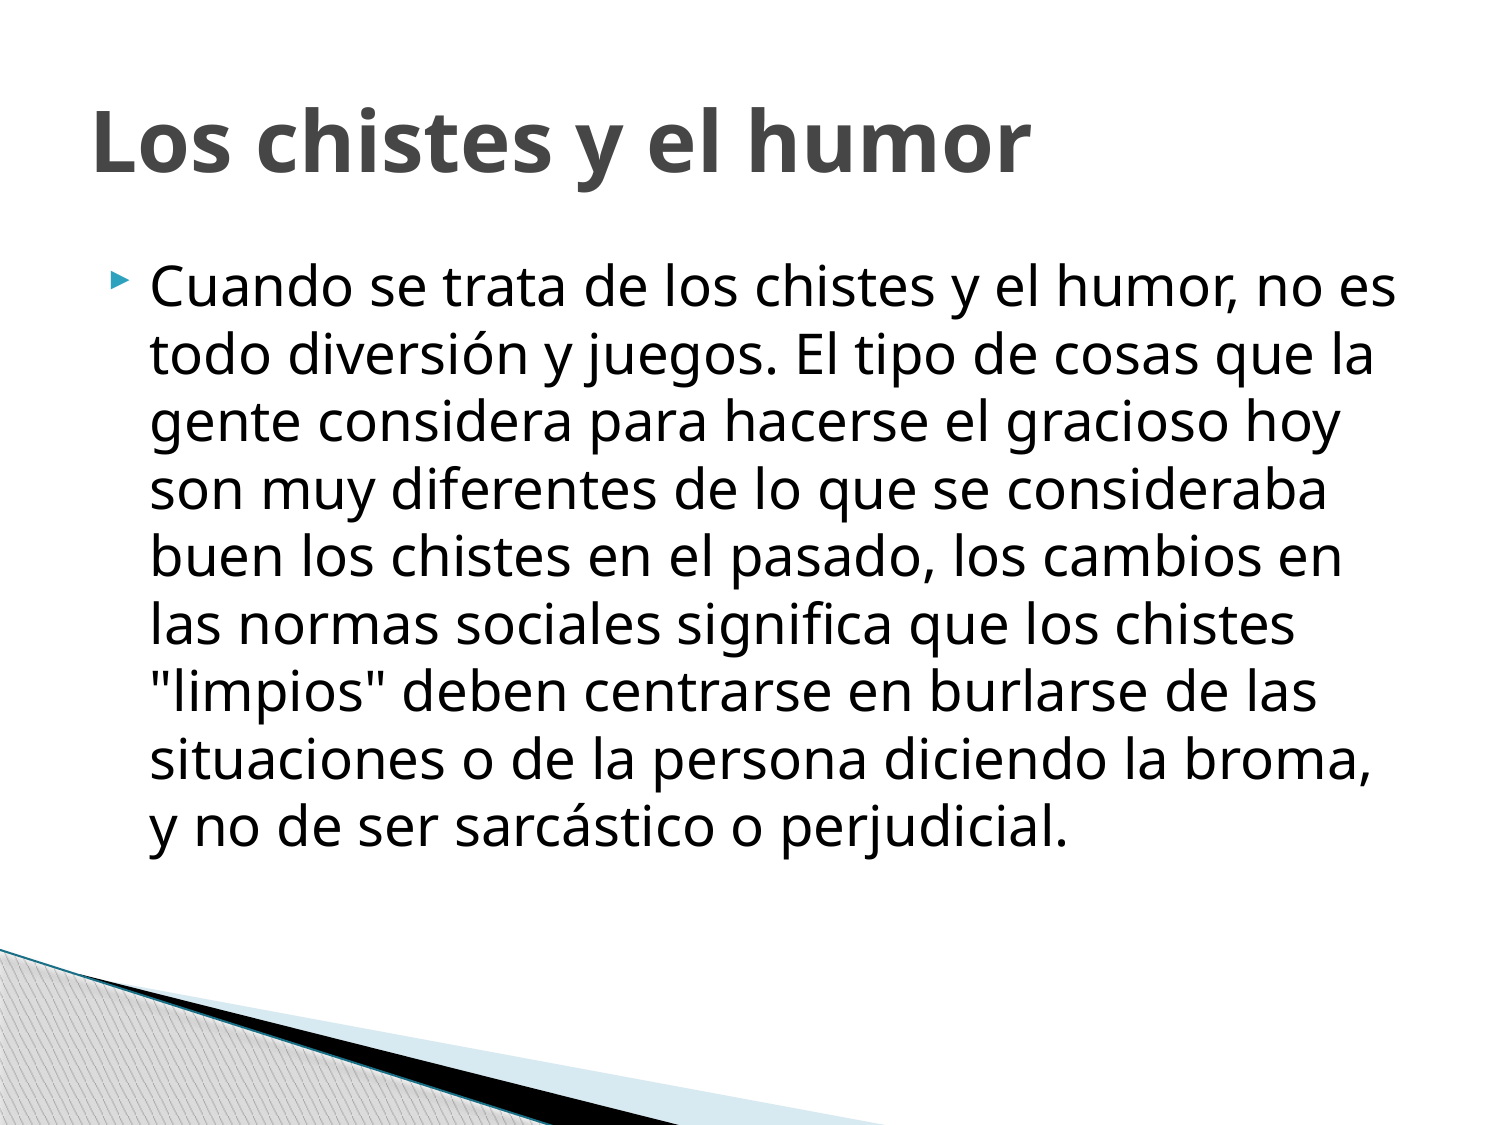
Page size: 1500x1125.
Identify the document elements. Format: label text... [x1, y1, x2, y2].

list Cuando se trata de los chistes y el humor, no es todo diversión y juegos. El tipo de cosas que la gente considera para hacerse el gracioso hoy son muy diferentes de lo que se consideraba buen los chistes en el pasado, los cambios en las normas sociales significa que los chistes "limpios" deben centrarse en burlarse de las situaciones o de la persona diciendo la broma, y ​​no de ser sarcástico o perjudicial. [75, 243, 1425, 986]
title Los chistes y el humor [75, 45, 1425, 233]
